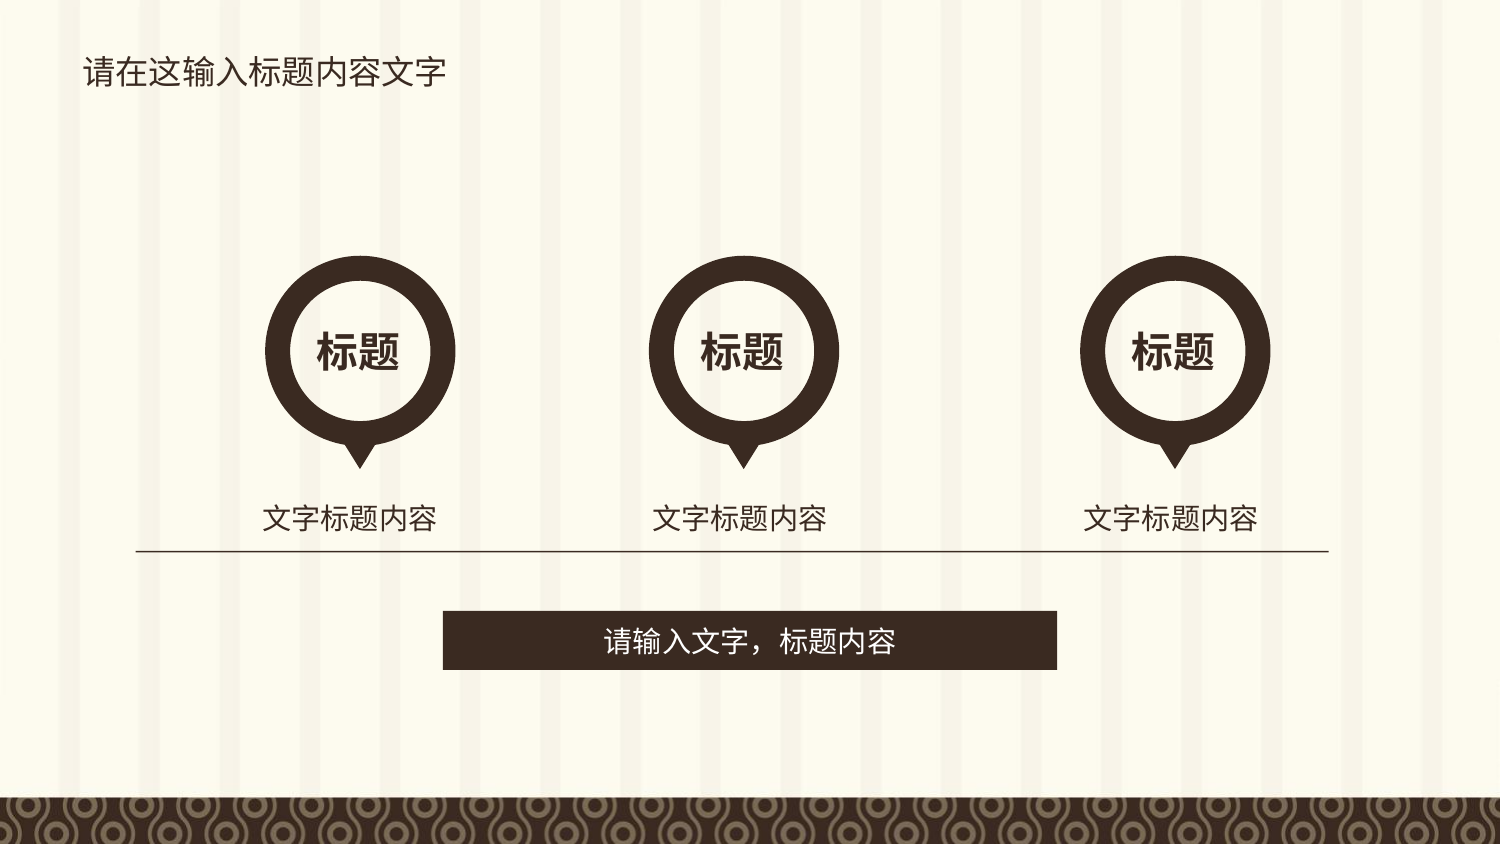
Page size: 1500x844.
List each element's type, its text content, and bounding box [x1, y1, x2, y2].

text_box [194, 492, 1341, 544]
text_box 请输入文字，标题内容 [442, 610, 1058, 670]
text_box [1092, 267, 1259, 470]
picture [0, 0, 1500, 844]
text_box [277, 267, 444, 470]
text_box 请在这输入标题内容文字 [67, 43, 703, 99]
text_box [661, 267, 827, 470]
